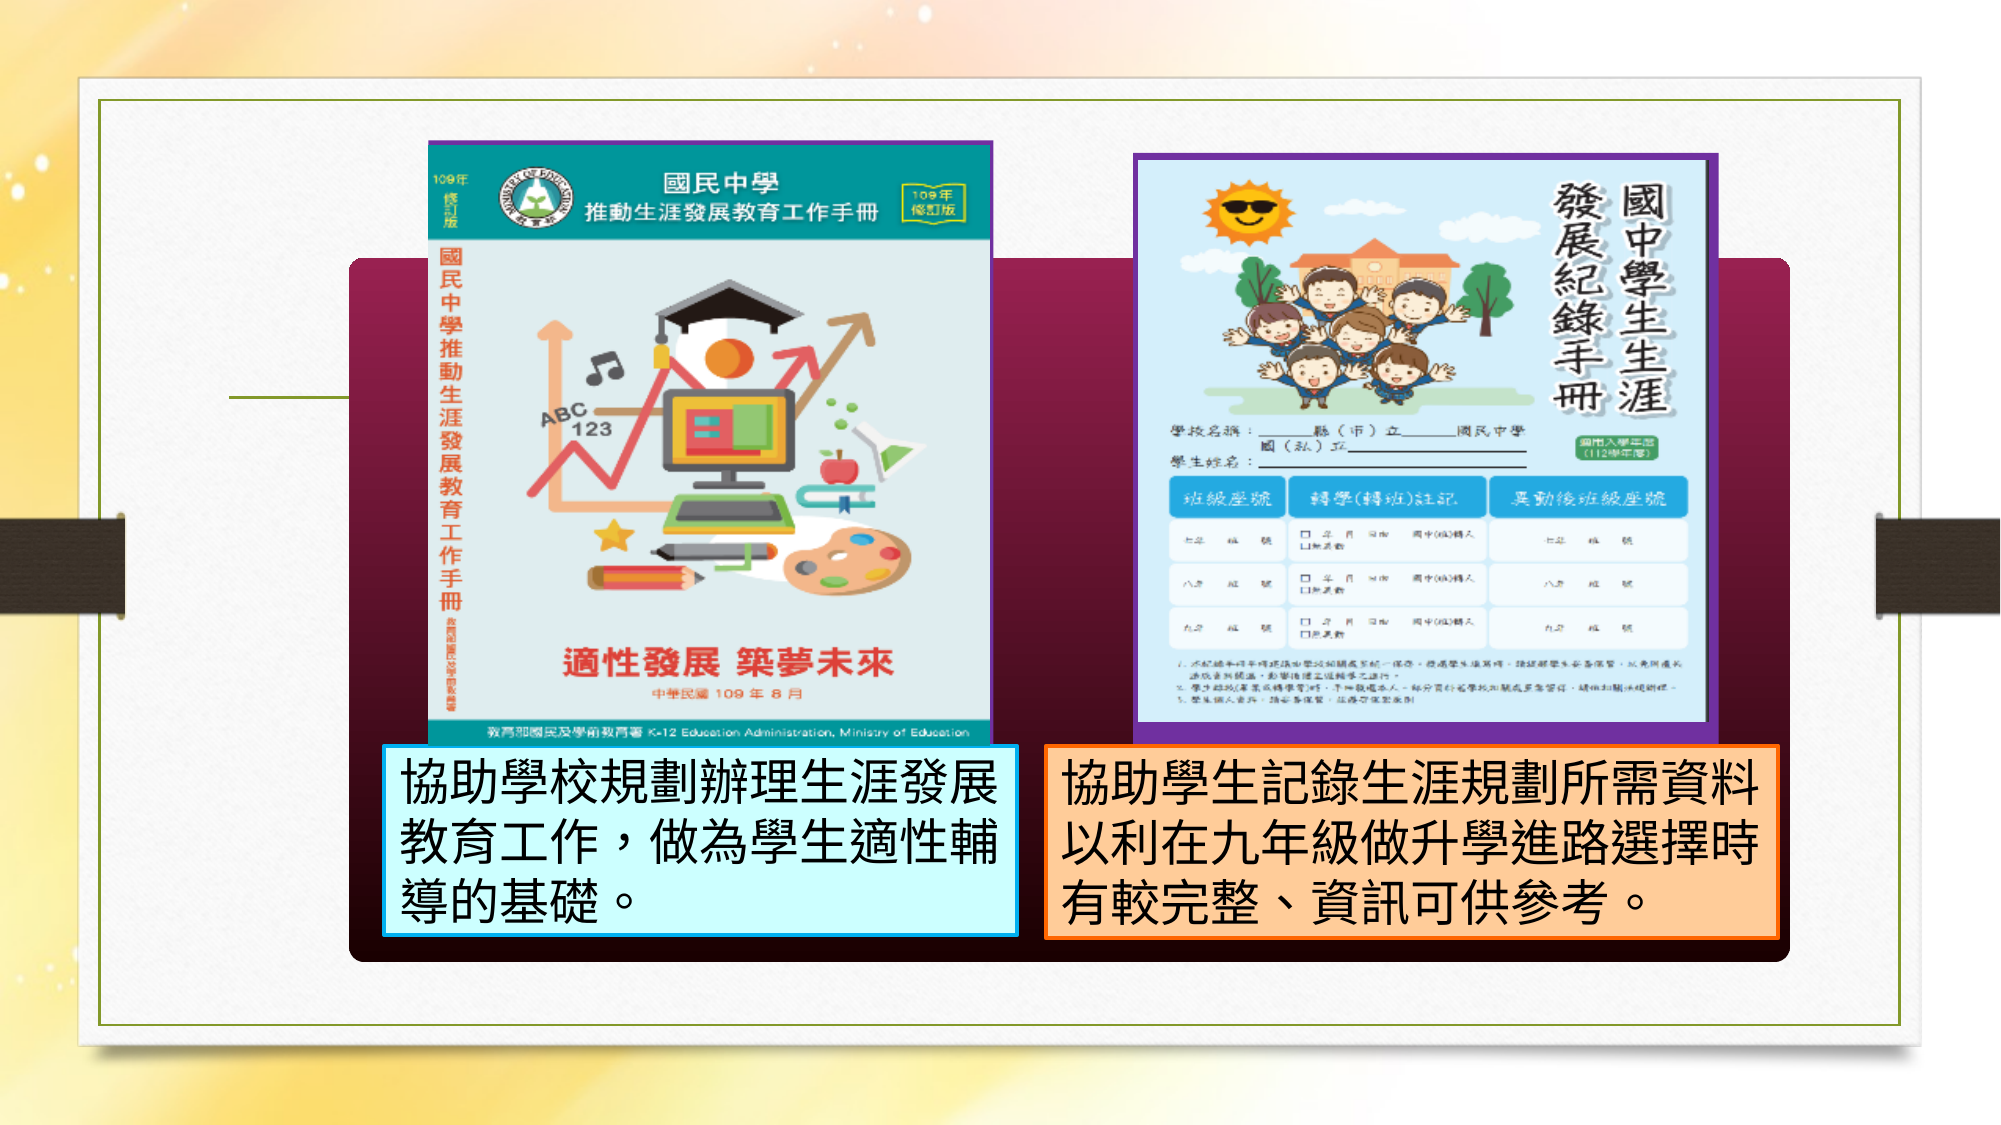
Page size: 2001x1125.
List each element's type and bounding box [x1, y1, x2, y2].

text_box [348, 139, 1791, 963]
list [428, 145, 990, 747]
picture [0, 0, 2001, 1125]
